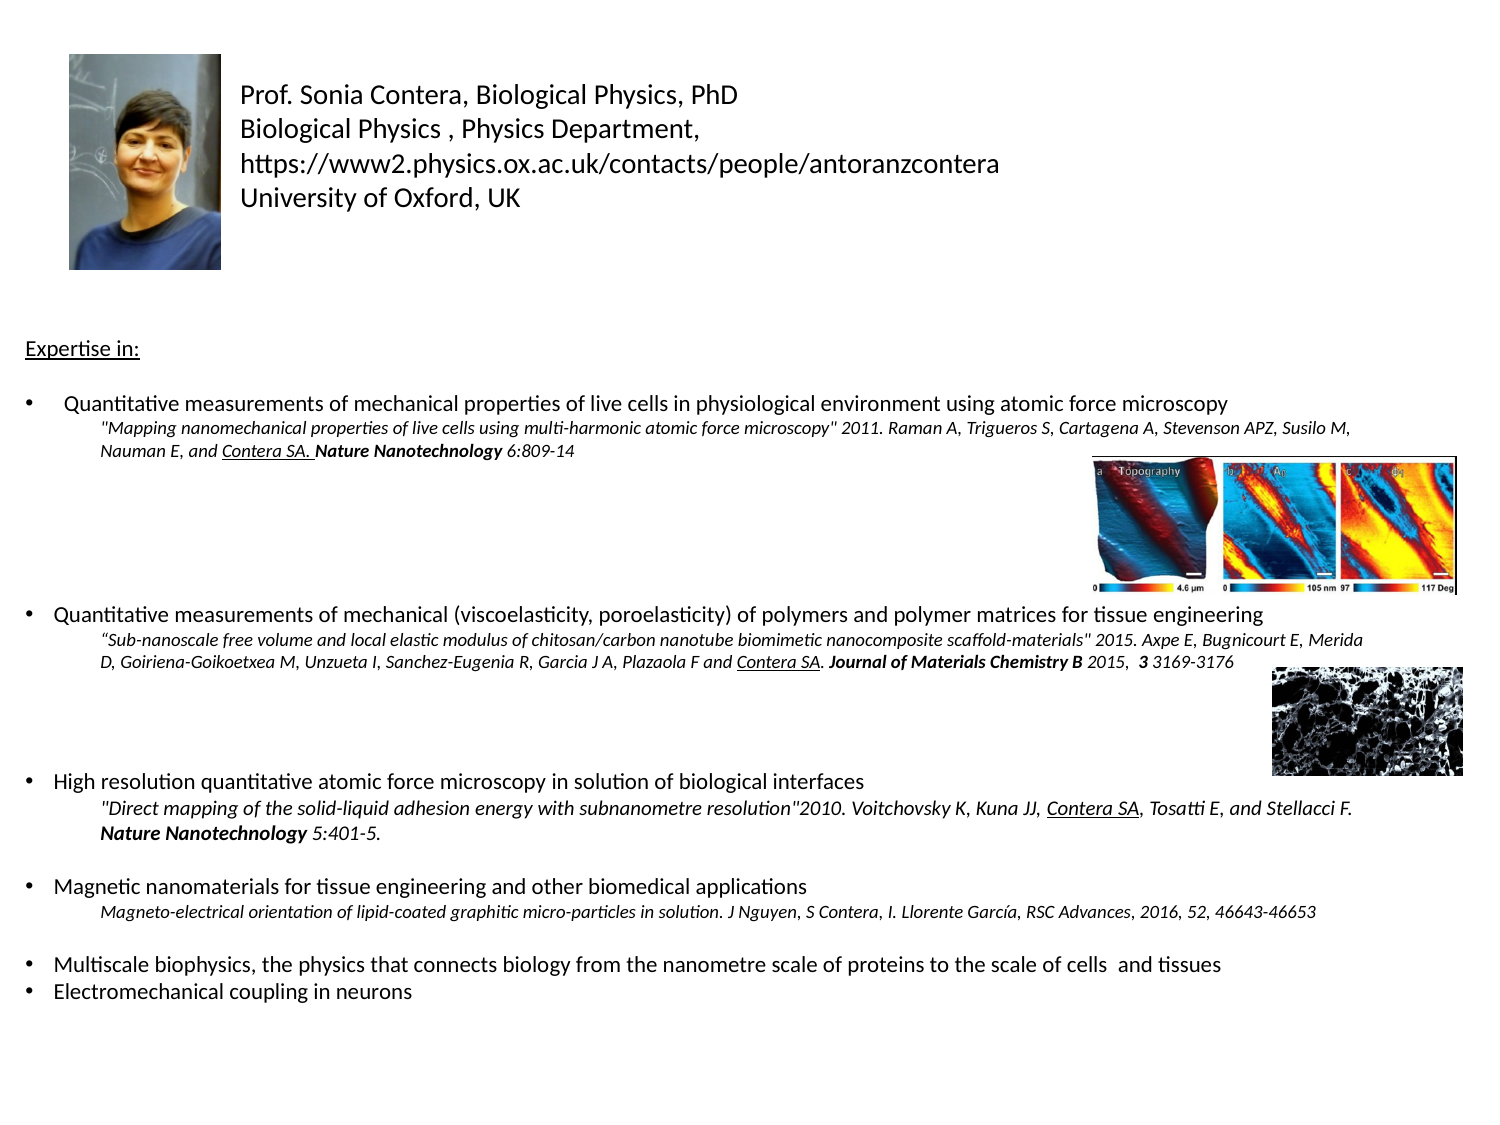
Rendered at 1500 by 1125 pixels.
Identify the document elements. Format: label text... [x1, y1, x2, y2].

picture [1092, 455, 1458, 596]
picture [69, 54, 221, 270]
picture [1272, 667, 1463, 776]
text_box Expertise in: Quantitative measurements of mechanical properties of live cells in physiological environment using atomic force microscopy "Mapping nanomechanical properties of live cells using multi-harmonic atomic force microscopy" 2011. Raman A, Trigueros S, Cartagena A, Stevenson APZ, Susilo M, Nauman E, and Contera SA. Nature Nanotechnology 6:809-14 Quantitative measurements of mechanical (viscoelasticity, poroelasticity) of polymers and polymer matrices for tissue engineering “Sub-nanoscale free volume and local elastic modulus of chitosan/carbon nanotube biomimetic nanocomposite scaffold-materials" 2015. Axpe E, Bugnicourt E, Merida D, Goiriena-Goikoetxea M, Unzueta I, Sanchez-Eugenia R, Garcia J A, Plazaola F and Contera SA. Journal of Materials Chemistry B 2015, 3 3169-3176 High resolution quantitative atomic force microscopy in solution of biological interfaces "Direct mapping of the solid-liquid adhesion energy with subnanometre resolution"2010. Voitchovsky K, Kuna JJ, Contera SA, Tosatti E, and Stellacci F. Nature Nanotechnology 5:401-5. Magnetic nanomaterials for tissue engineering and other biomedical applications Magneto-electrical orientation of lipid-coated graphitic micro-particles in solution. J Nguyen, S Contera, I. Llorente García, RSC Advances, 2016, 52, 46643-46653 Multiscale biophysics, the physics that connects biology from the nanometre scale of proteins to the scale of cells and tissues Electromechanical coupling in neurons [10, 326, 1395, 1040]
title Prof. Sonia Contera, Biological Physics, PhD Biological Physics , Physics Department, https://www2.physics.ox.ac.uk/contacts/people/antoranzcontera University of Oxford, UK [225, 66, 1500, 308]
